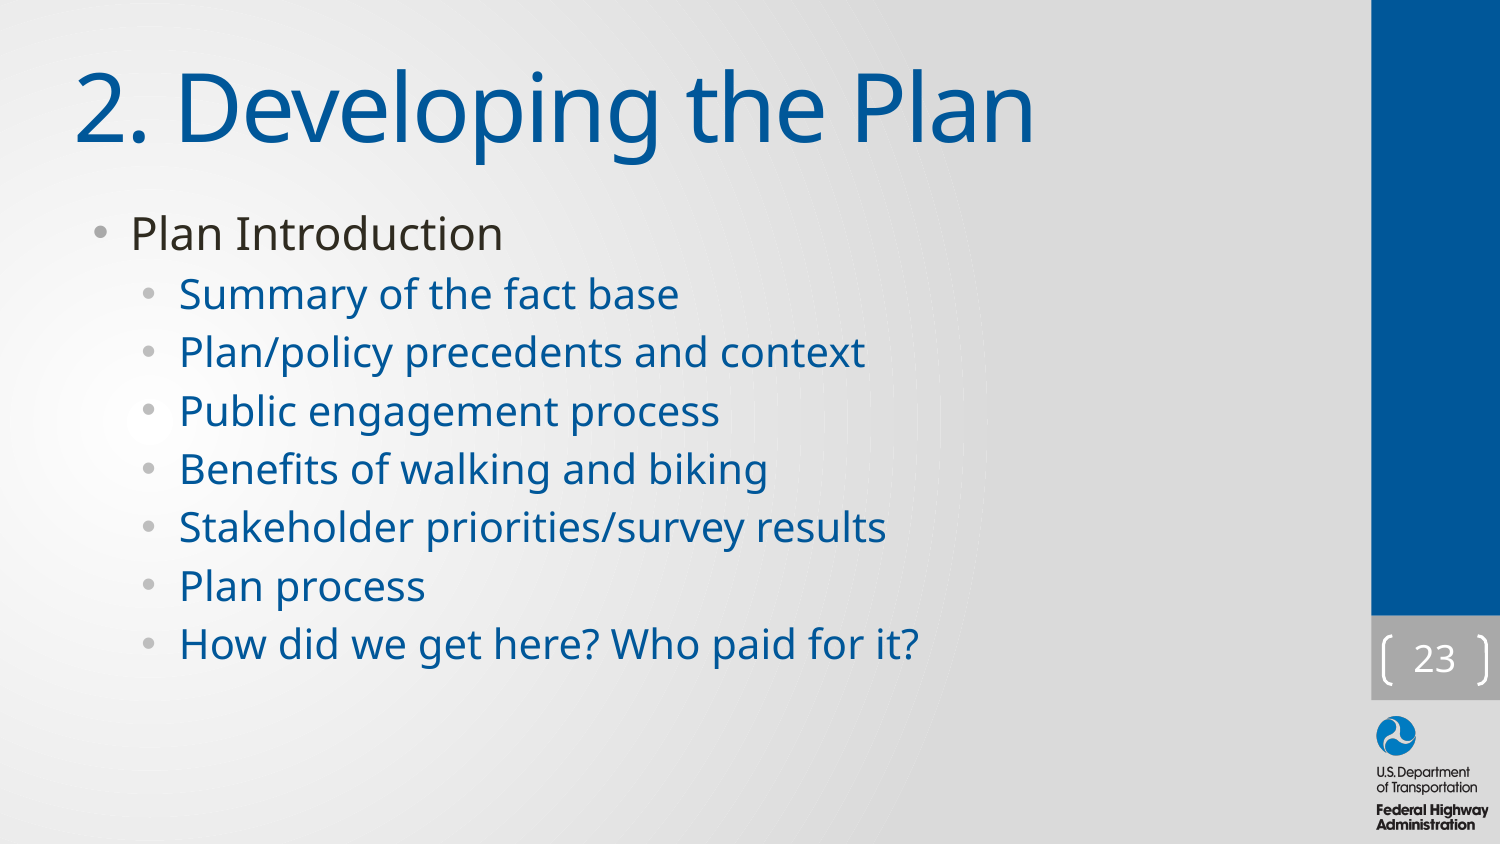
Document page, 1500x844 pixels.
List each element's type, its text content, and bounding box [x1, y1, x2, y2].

slide_number 23 [1381, 634, 1488, 687]
title 2. Developing the Plan [58, 33, 1309, 175]
list Plan Introduction Summary of the fact base Plan/policy precedents and context Public engagement process Benefits of walking and biking Stakeholder priorities/survey results Plan process How did we get here? Who paid for it? [58, 196, 1309, 788]
